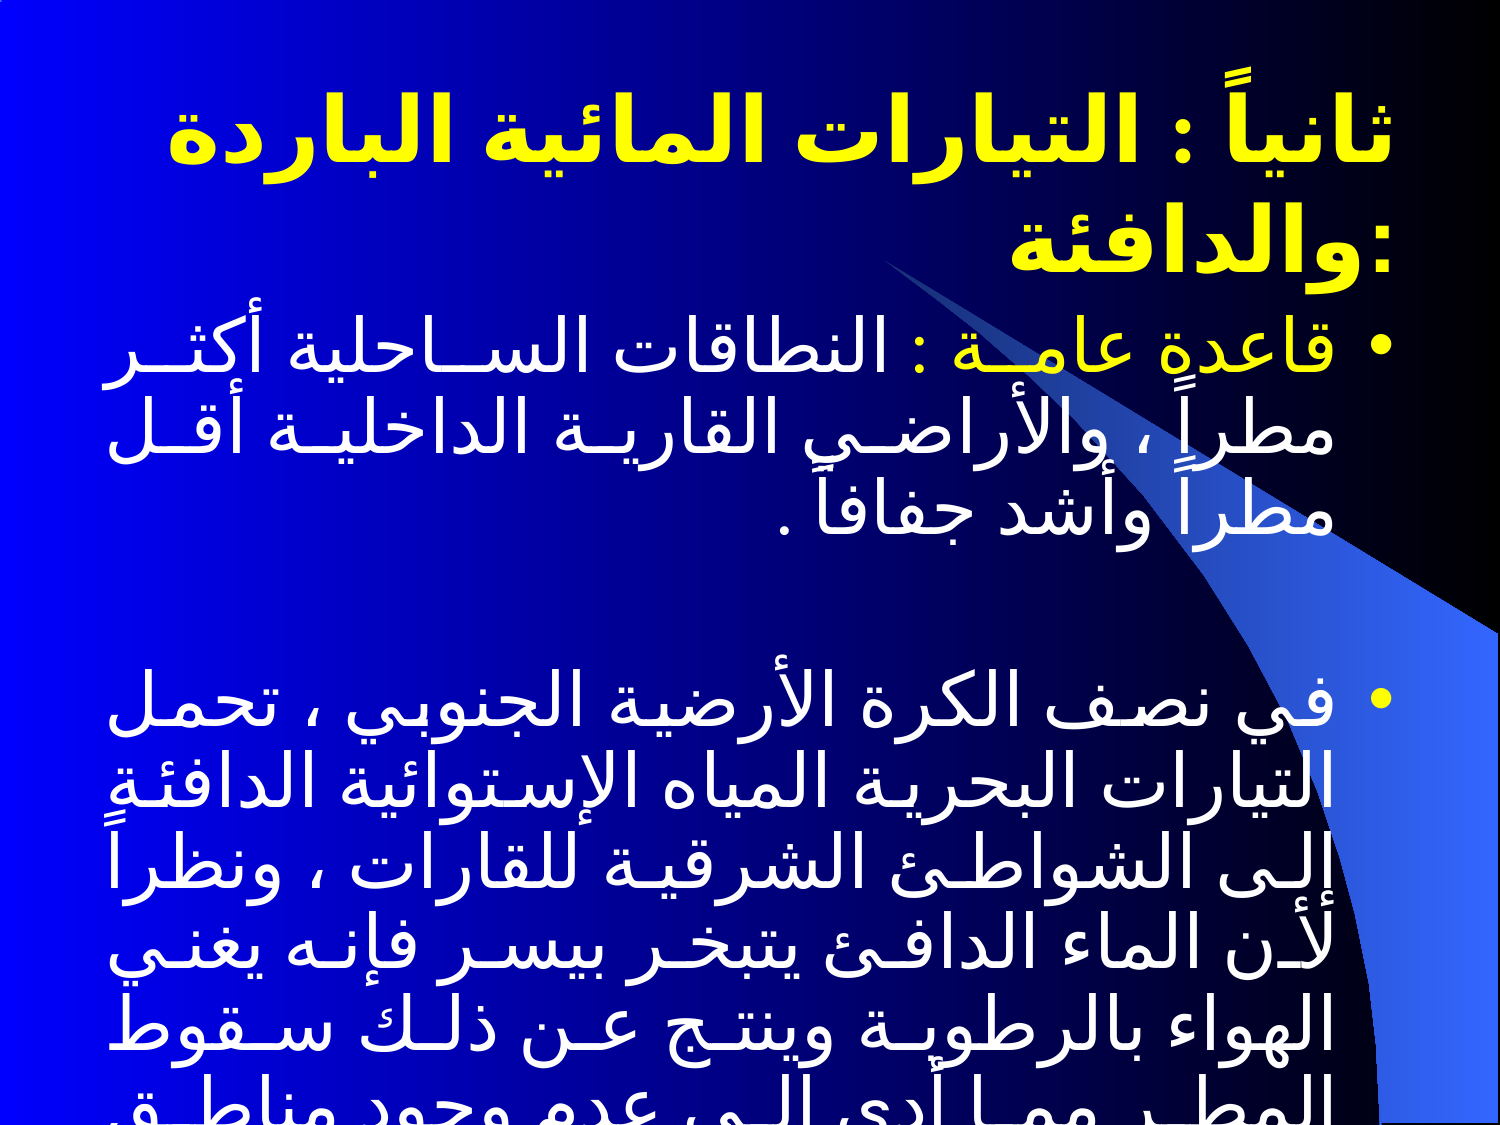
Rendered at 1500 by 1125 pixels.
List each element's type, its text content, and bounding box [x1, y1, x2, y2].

title ثانياً : التيارات المائية الباردة والدافئة: [74, 87, 1414, 276]
list قاعدة عامة : النطاقات الساحلية أكثر مطراً ، والأراضي القارية الداخلية أقل مطراً وأشد جفافاً . في نصف الكرة الأرضية الجنوبي ، تحمل التيارات البحرية المياه الإستوائية الدافئة إلى الشواطئ الشرقية للقارات ، ونظراً لأن الماء الدافئ يتبخر بيسر فإنه يغني الهواء بالرطوبة وينتج عن ذلك سقوط المطر مما أدى إلى عدم وجود مناطق صحراوية. [74, 299, 1426, 1063]
